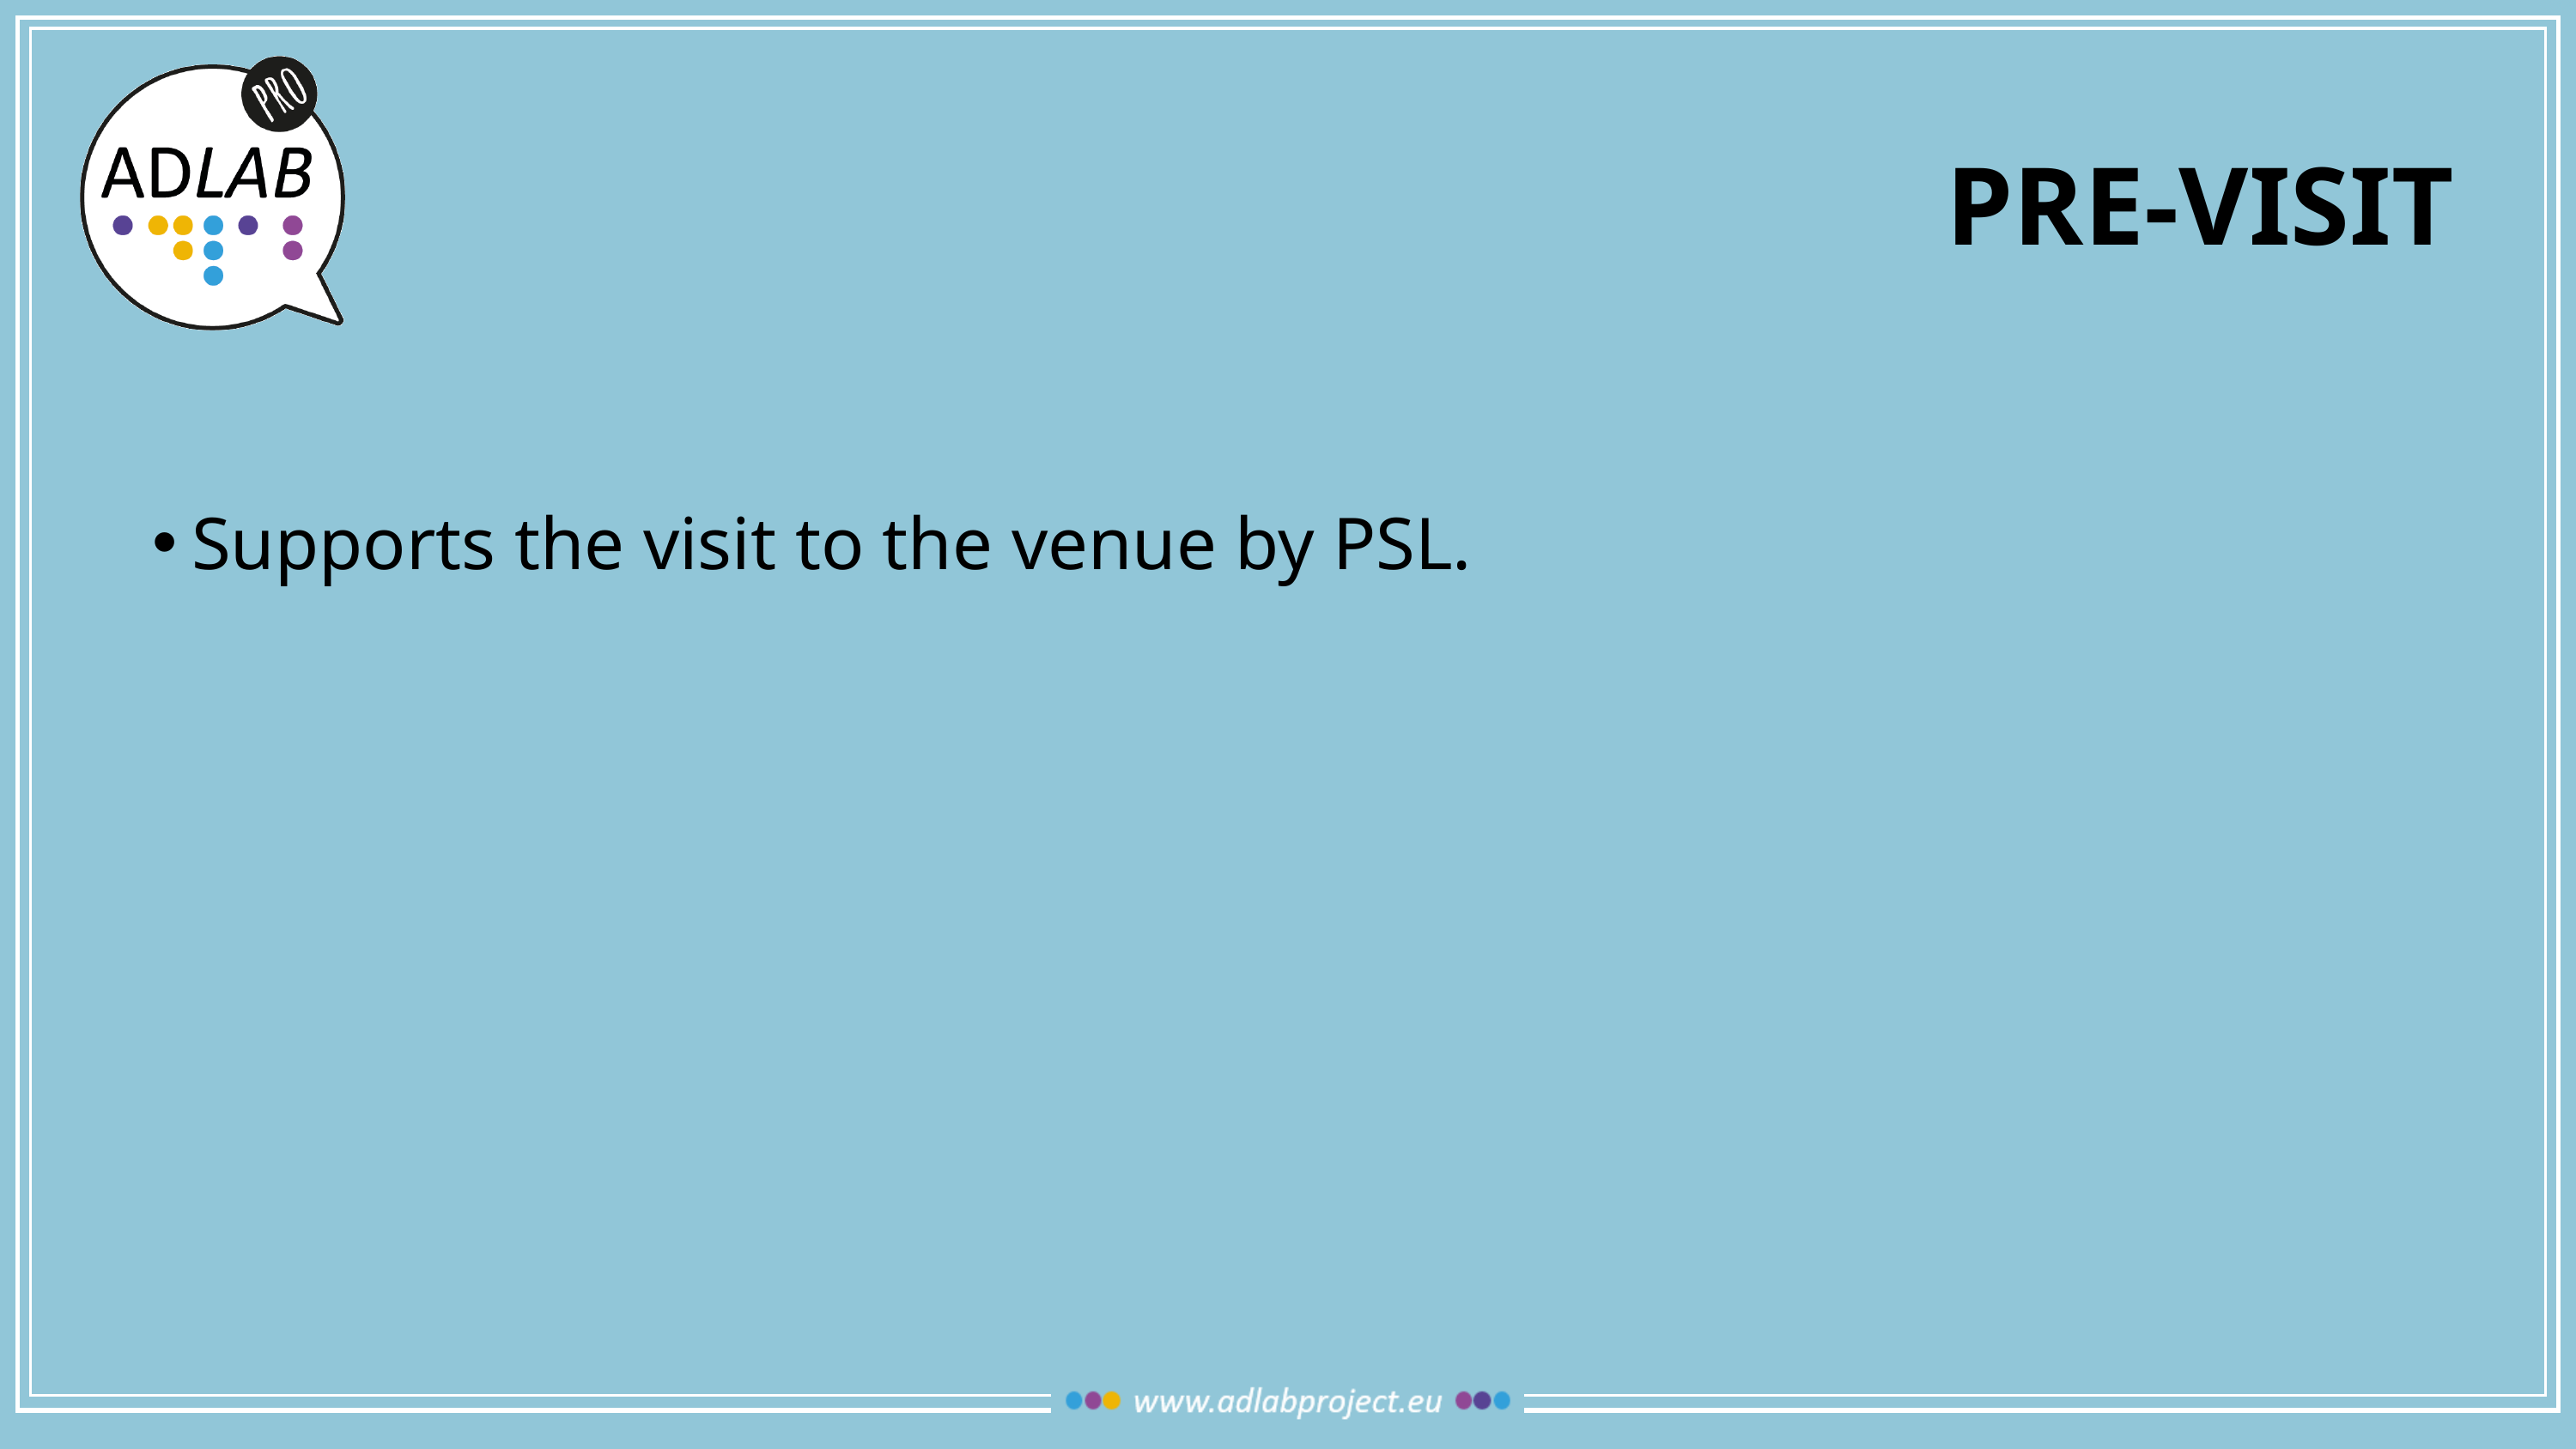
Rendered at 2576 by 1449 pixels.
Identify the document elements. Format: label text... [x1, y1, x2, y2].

title Pre-visit [384, 70, 2467, 351]
picture [72, 49, 353, 330]
picture [1051, 1378, 1524, 1429]
list Supports the visit to the venue by PSL. [139, 449, 2501, 1122]
